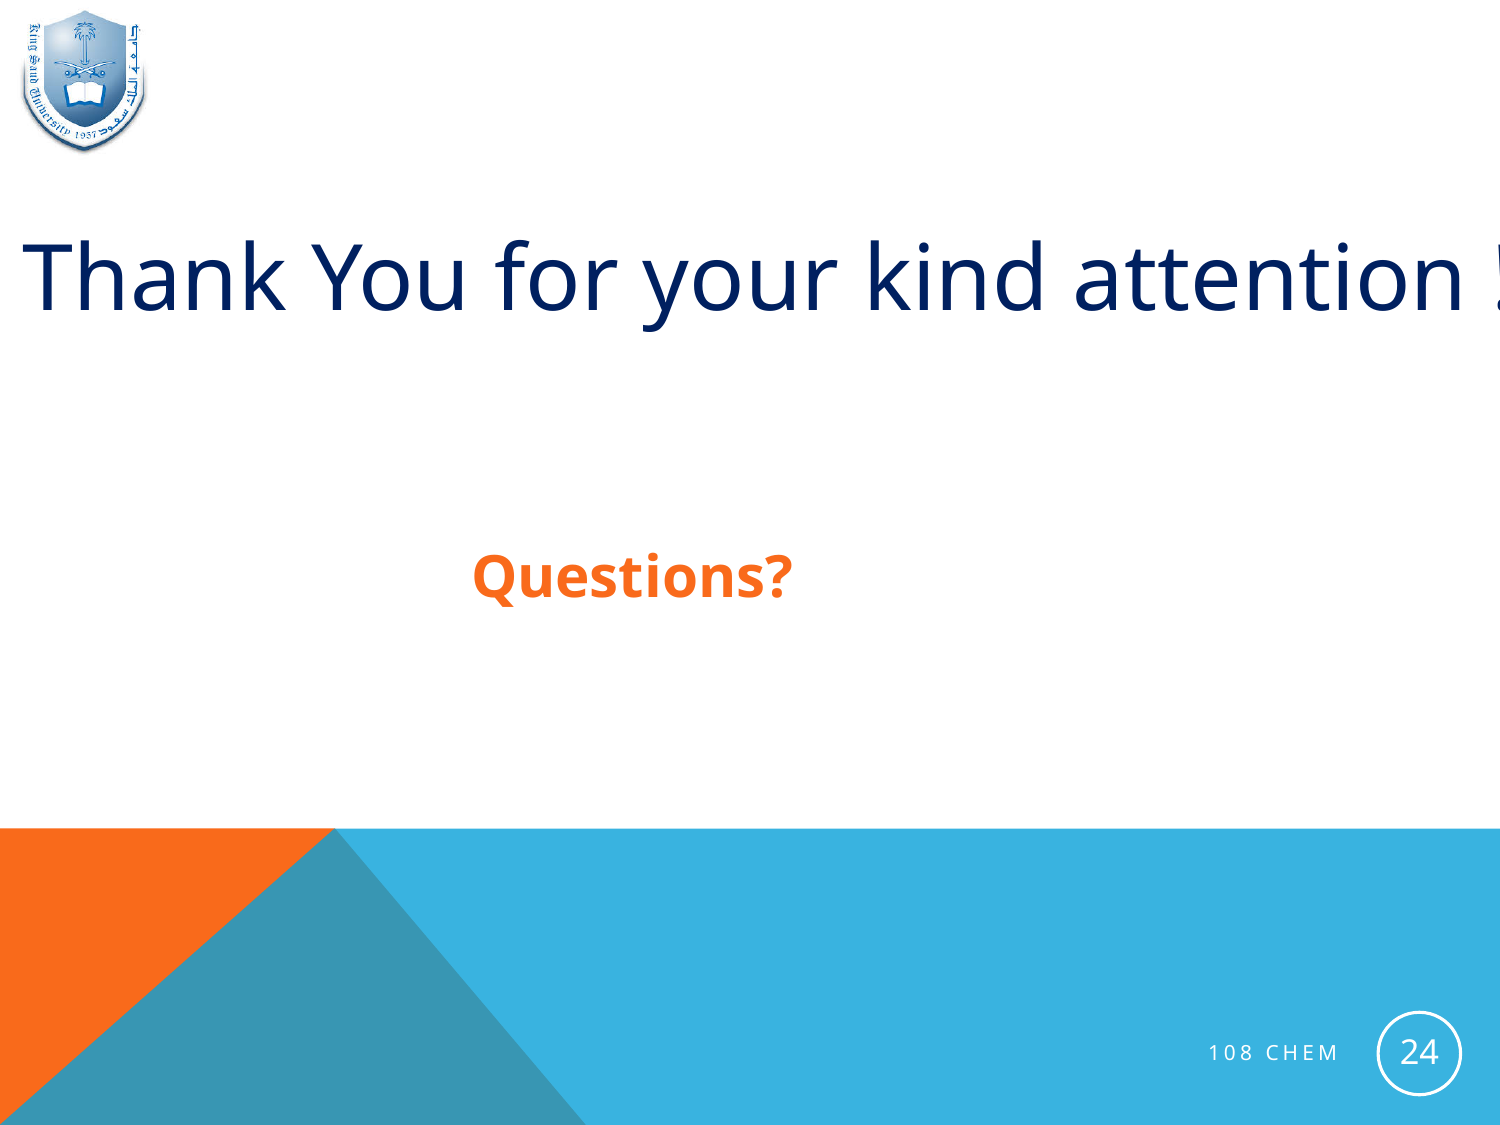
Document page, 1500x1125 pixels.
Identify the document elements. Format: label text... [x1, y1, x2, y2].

slide_number 24 [1376, 1010, 1463, 1097]
text_box Thank You for your kind attention ! [8, 211, 1500, 337]
text_box Questions? [455, 532, 808, 617]
footer 108 Chem [577, 1031, 1352, 1076]
picture [4, 1, 163, 160]
